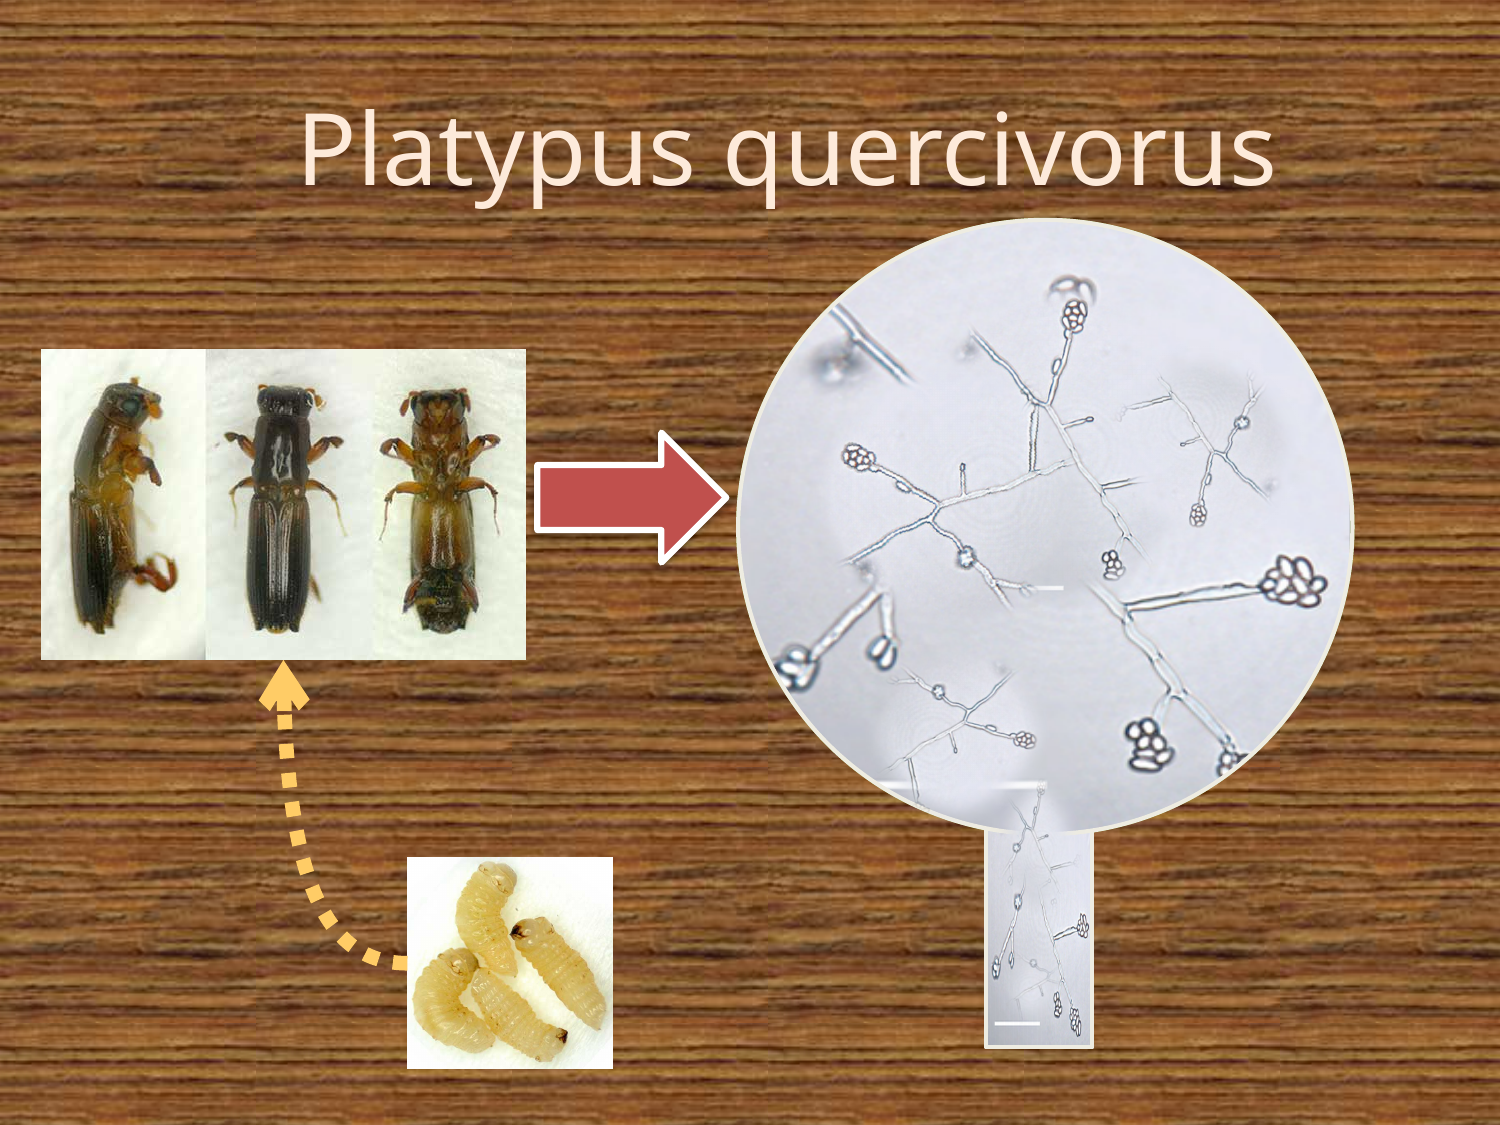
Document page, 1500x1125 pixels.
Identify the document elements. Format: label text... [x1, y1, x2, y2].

text_box [534, 429, 730, 566]
text_box [1214, 267, 1294, 343]
text_box [984, 833, 1094, 1049]
text_box Platypus quercivorus [281, 78, 1294, 213]
picture [0, 0, 1500, 1125]
text_box [736, 217, 1213, 769]
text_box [283, 669, 408, 964]
text_box [1062, 367, 1355, 833]
